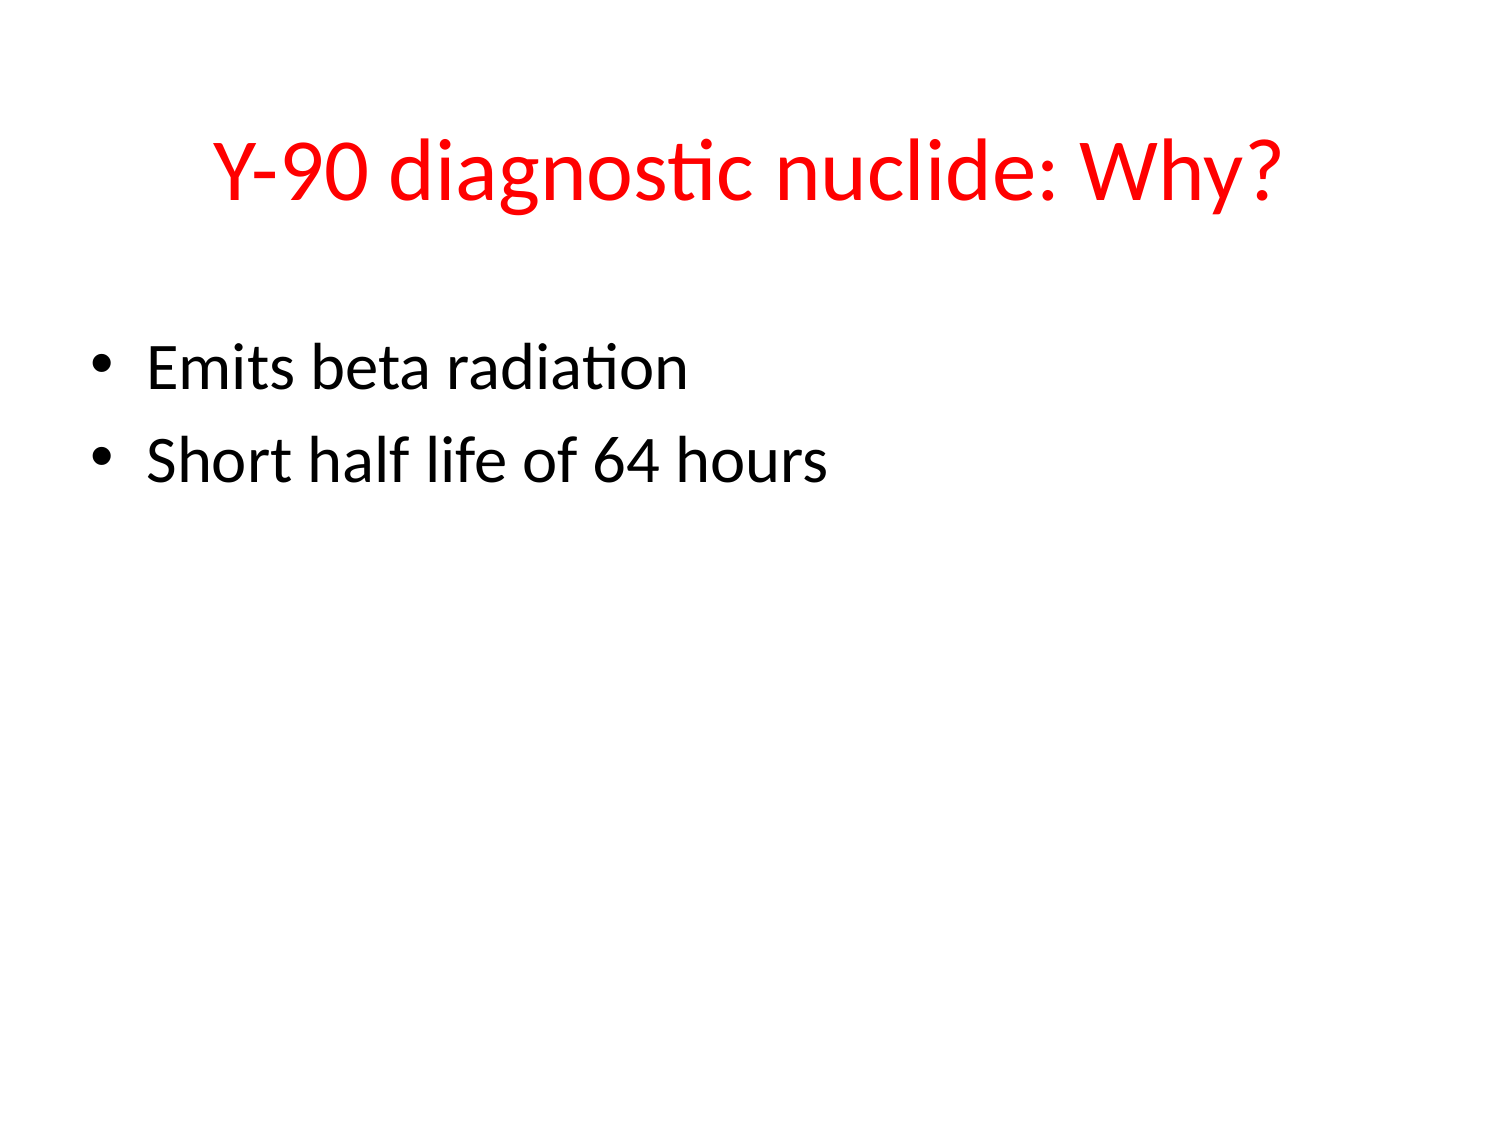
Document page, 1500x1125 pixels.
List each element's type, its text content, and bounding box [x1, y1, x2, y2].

list Emits beta radiation Short half life of 64 hours [75, 314, 1425, 1005]
title Y-90 diagnostic nuclide: Why? [75, 71, 1425, 259]
